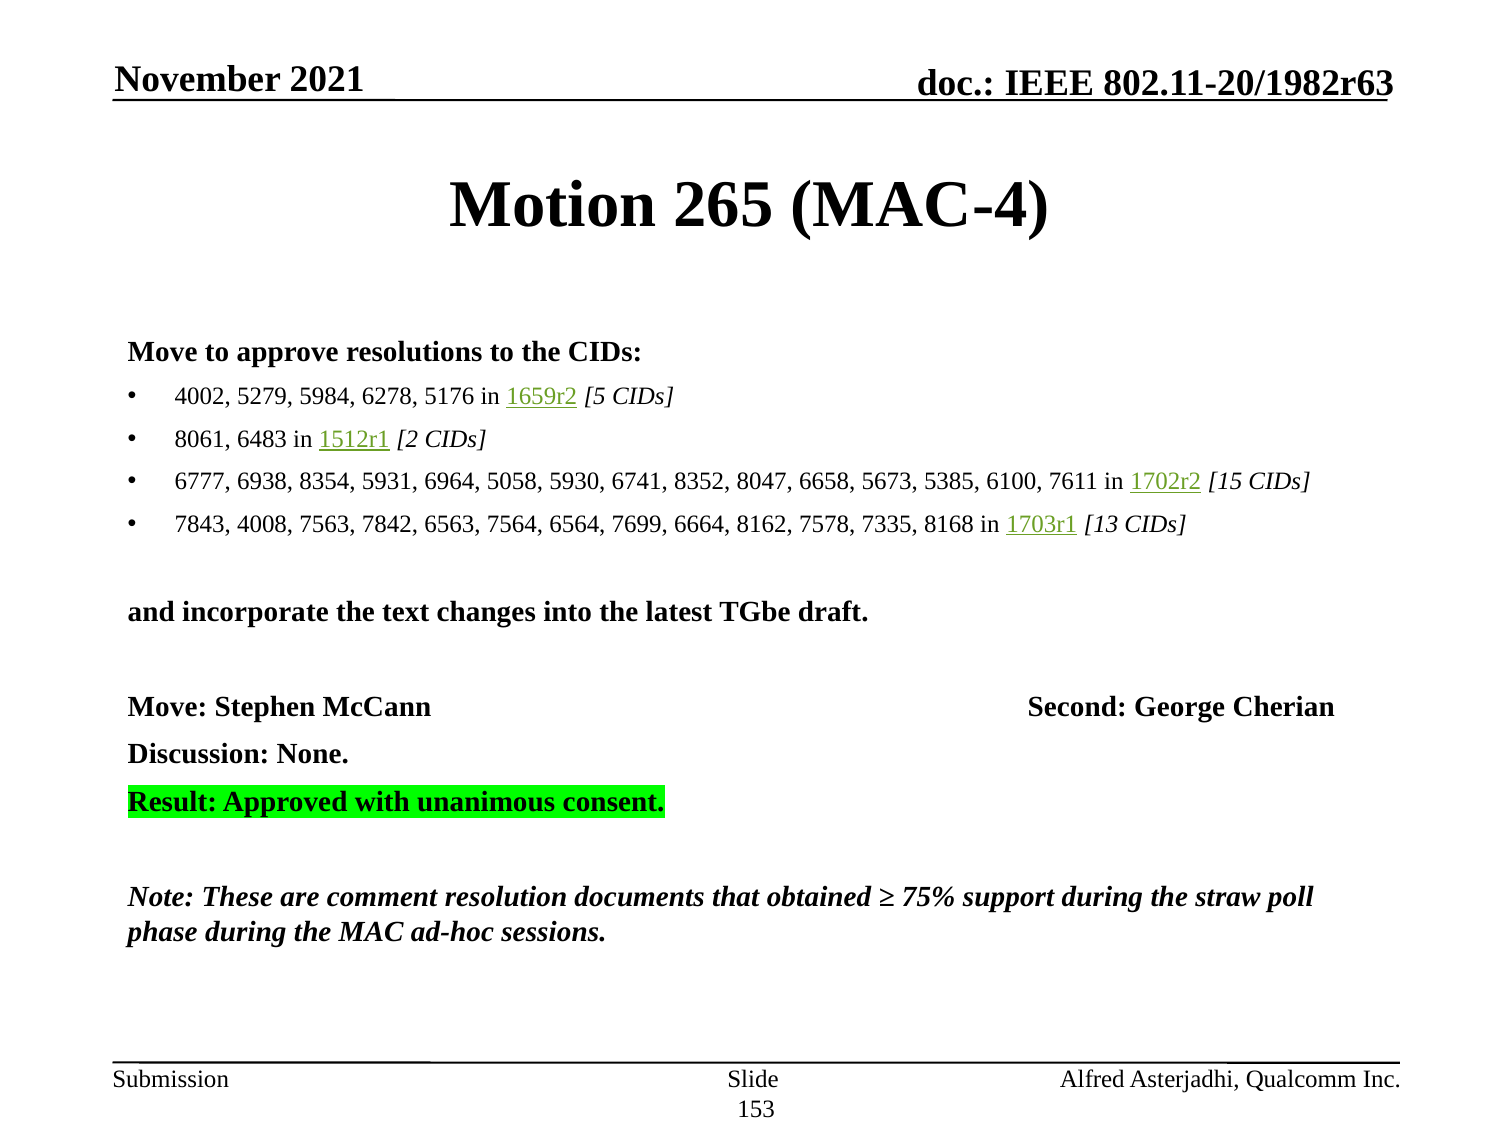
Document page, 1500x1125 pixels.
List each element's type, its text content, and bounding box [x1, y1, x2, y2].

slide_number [114, 54, 423, 100]
list Move to approve resolutions to the CIDs: 4002, 5279, 5984, 6278, 5176 in 1659r2 [5 CIDs] 8061, 6483 in 1512r1 [2 CIDs] 6777, 6938, 8354, 5931, 6964, 5058, 5930, 6741, 8352, 8047, 6658, 5673, 5385, 6100, 7611 in 1702r2 [15 CIDs] 7843, 4008, 7563, 7842, 6563, 7564, 6564, 7699, 6664, 8162, 7578, 7335, 8168 in 1703r1 [13 CIDs] and incorporate the text changes into the latest TGbe draft. Move: Stephen McCann Second: George Cherian Discussion: None. Result: Approved with unanimous consent. Note: These are comment resolution documents that obtained ≥ 75% support during the straw poll phase during the MAC ad-hoc sessions. [112, 324, 1388, 1063]
footer Alfred Asterjadhi, Qualcomm Inc. [878, 1061, 1402, 1093]
slide_number Slide 153 [712, 1061, 800, 1123]
title Motion 265 (MAC-4) [112, 112, 1388, 288]
